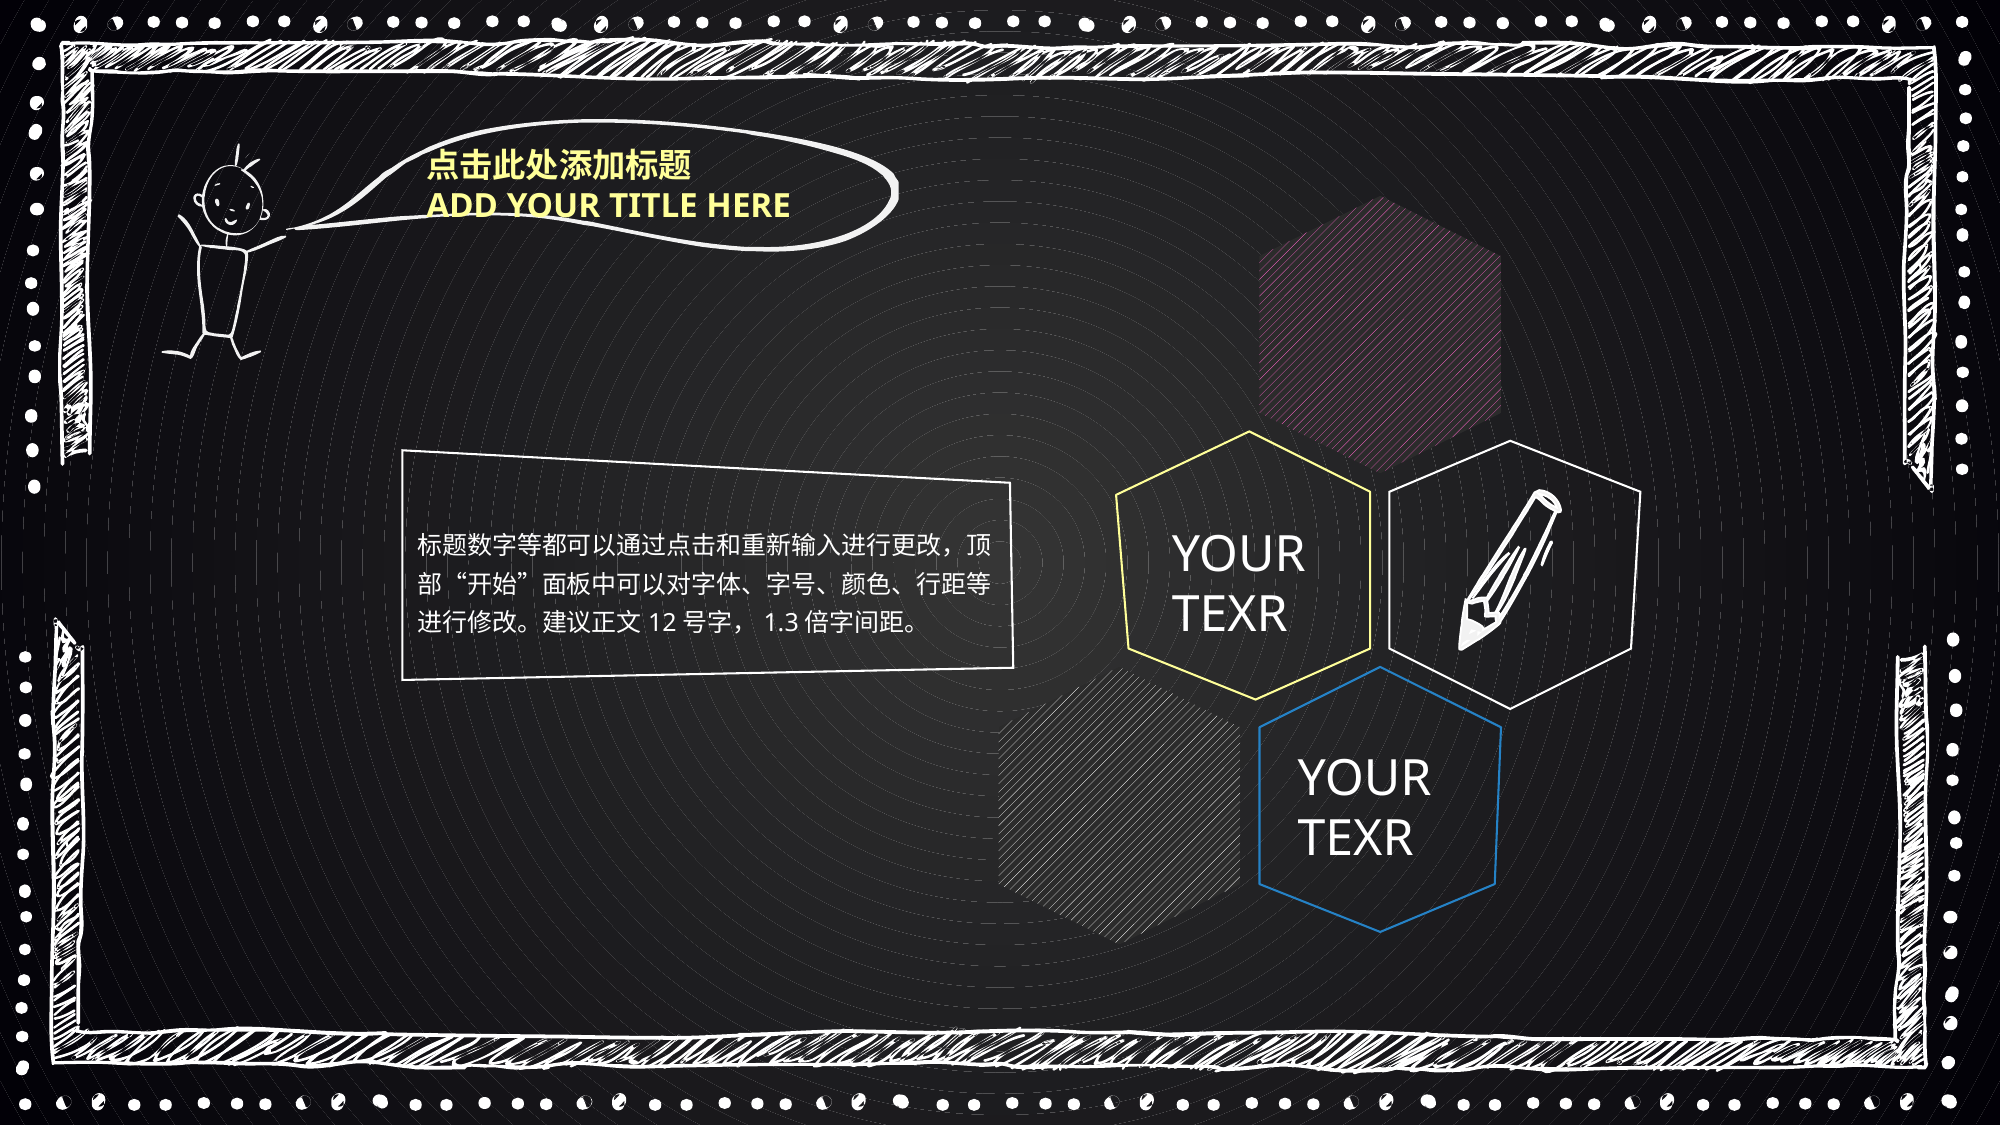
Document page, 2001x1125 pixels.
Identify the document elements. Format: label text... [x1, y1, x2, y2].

text_box [1389, 440, 1641, 709]
text_box [998, 666, 1241, 945]
text_box YOUR TEXR [1157, 514, 1371, 649]
text_box YOUR TEXR [1282, 737, 1496, 873]
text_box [161, 118, 924, 361]
text_box [1259, 195, 1501, 474]
text_box [1259, 666, 1502, 932]
text_box [401, 449, 1015, 682]
text_box [1116, 431, 1371, 700]
text_box 标题数字等都可以通过点击和重新输入进行更改，顶部“开始”面板中可以对字体、字号、颜色、行距等进行修改。建议正文12号字，1.3倍字间距。 [402, 512, 1025, 645]
picture [1458, 489, 1562, 651]
